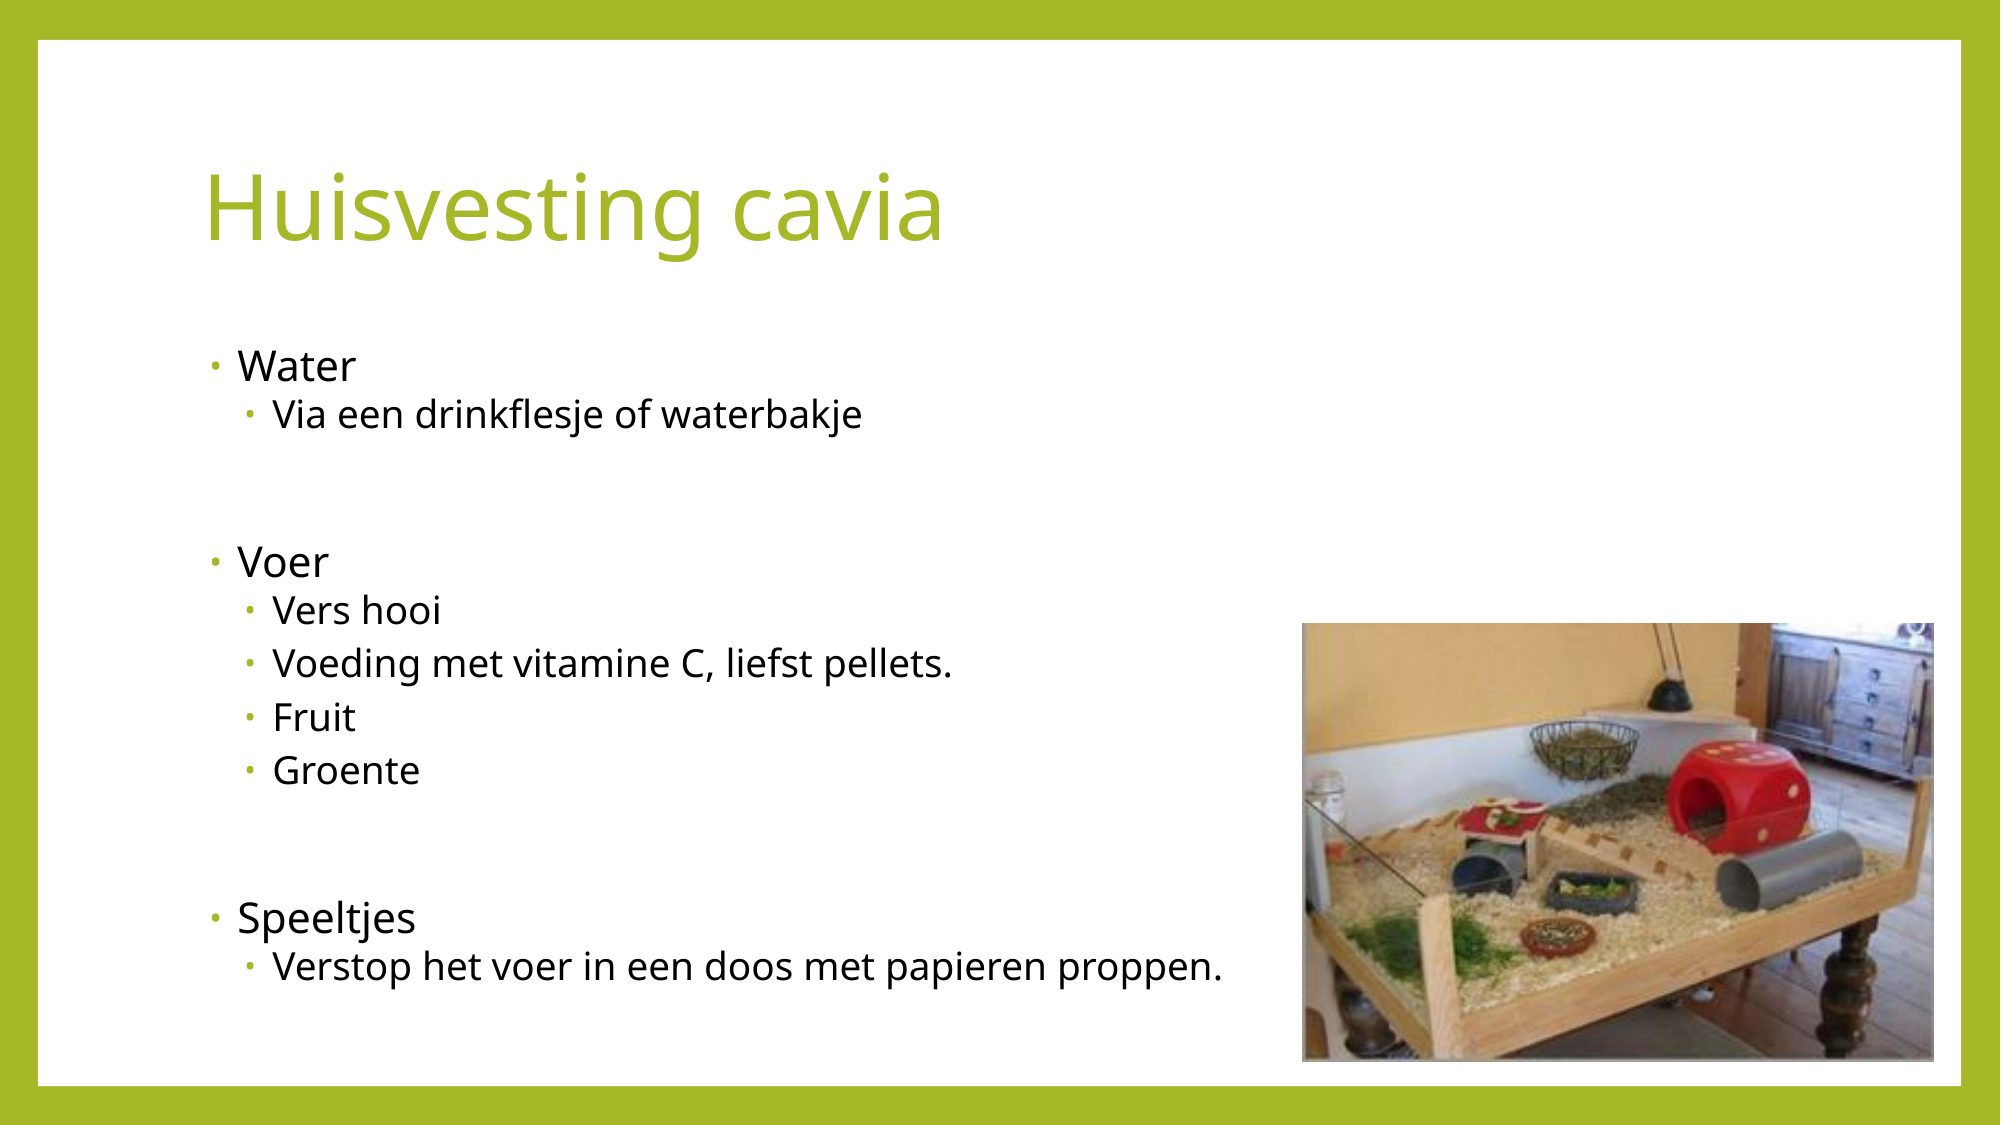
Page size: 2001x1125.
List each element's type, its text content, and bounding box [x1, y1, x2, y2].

title Huisvesting cavia [187, 99, 1808, 323]
picture [1302, 622, 1934, 1062]
list Water Via een drinkflesje of waterbakje Voer Vers hooi Voeding met vitamine C, liefst pellets. Fruit Groente Speeltjes Verstop het voer in een doos met papieren proppen. [187, 337, 1808, 1000]
